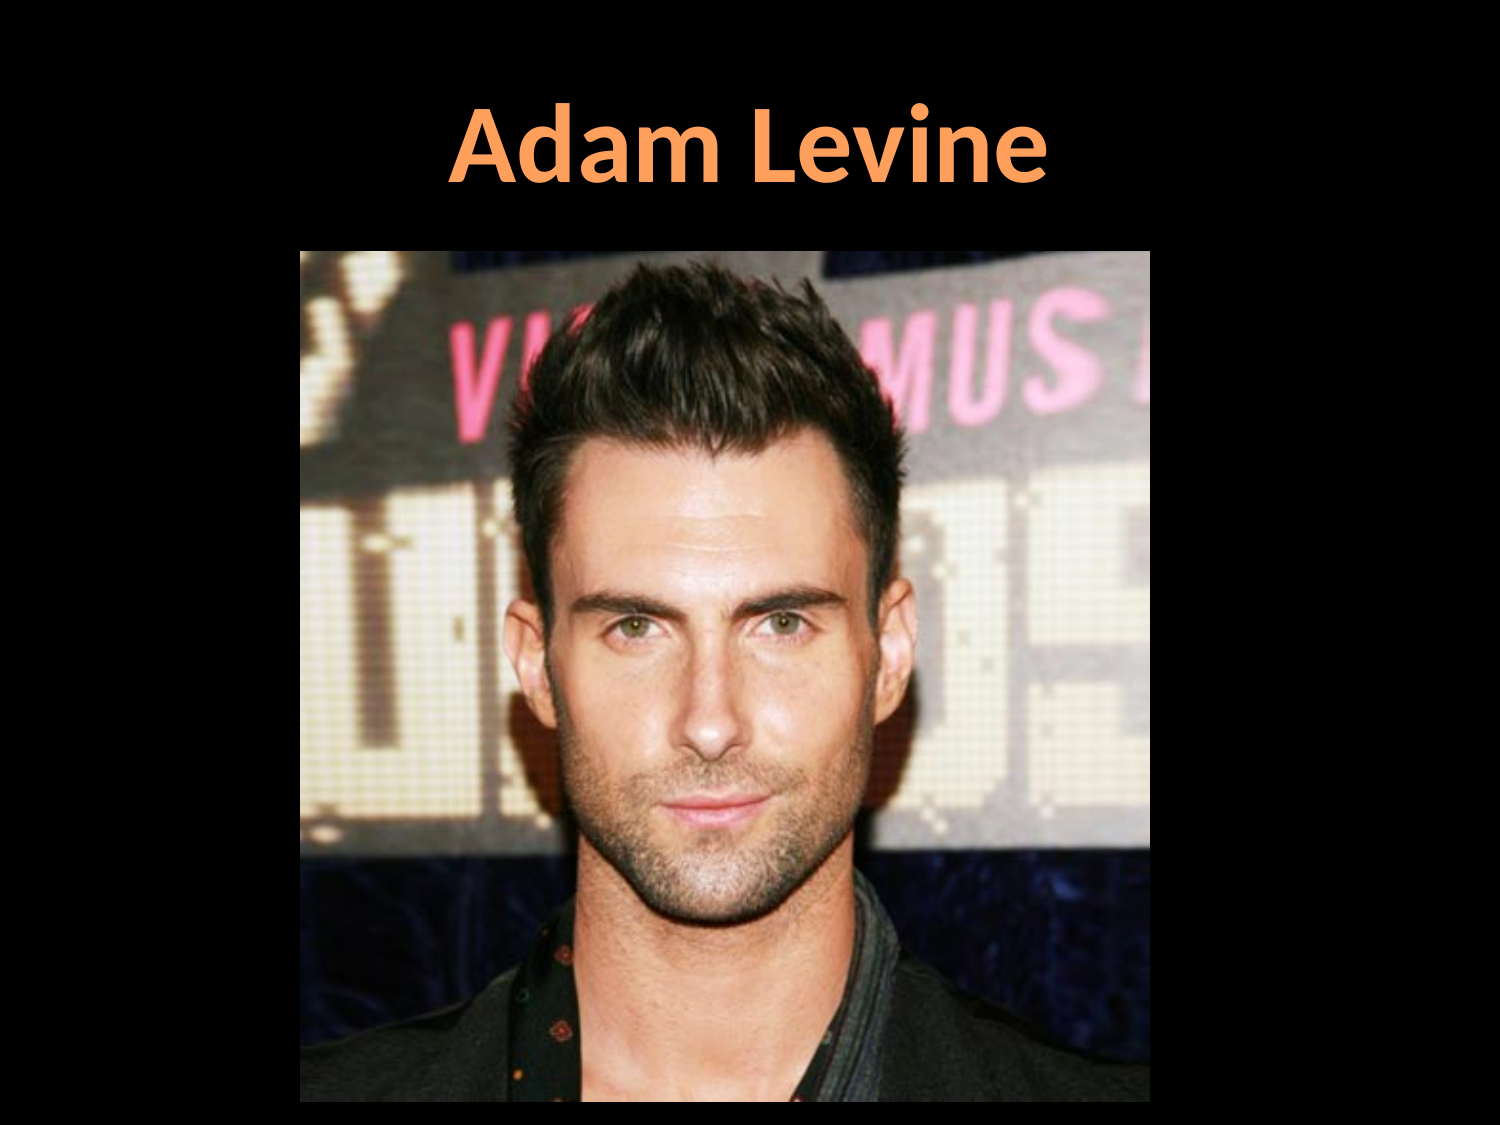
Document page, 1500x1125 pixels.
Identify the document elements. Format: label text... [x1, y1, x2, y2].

text_box Adam Levine [433, 62, 1067, 213]
picture [299, 251, 1151, 1102]
